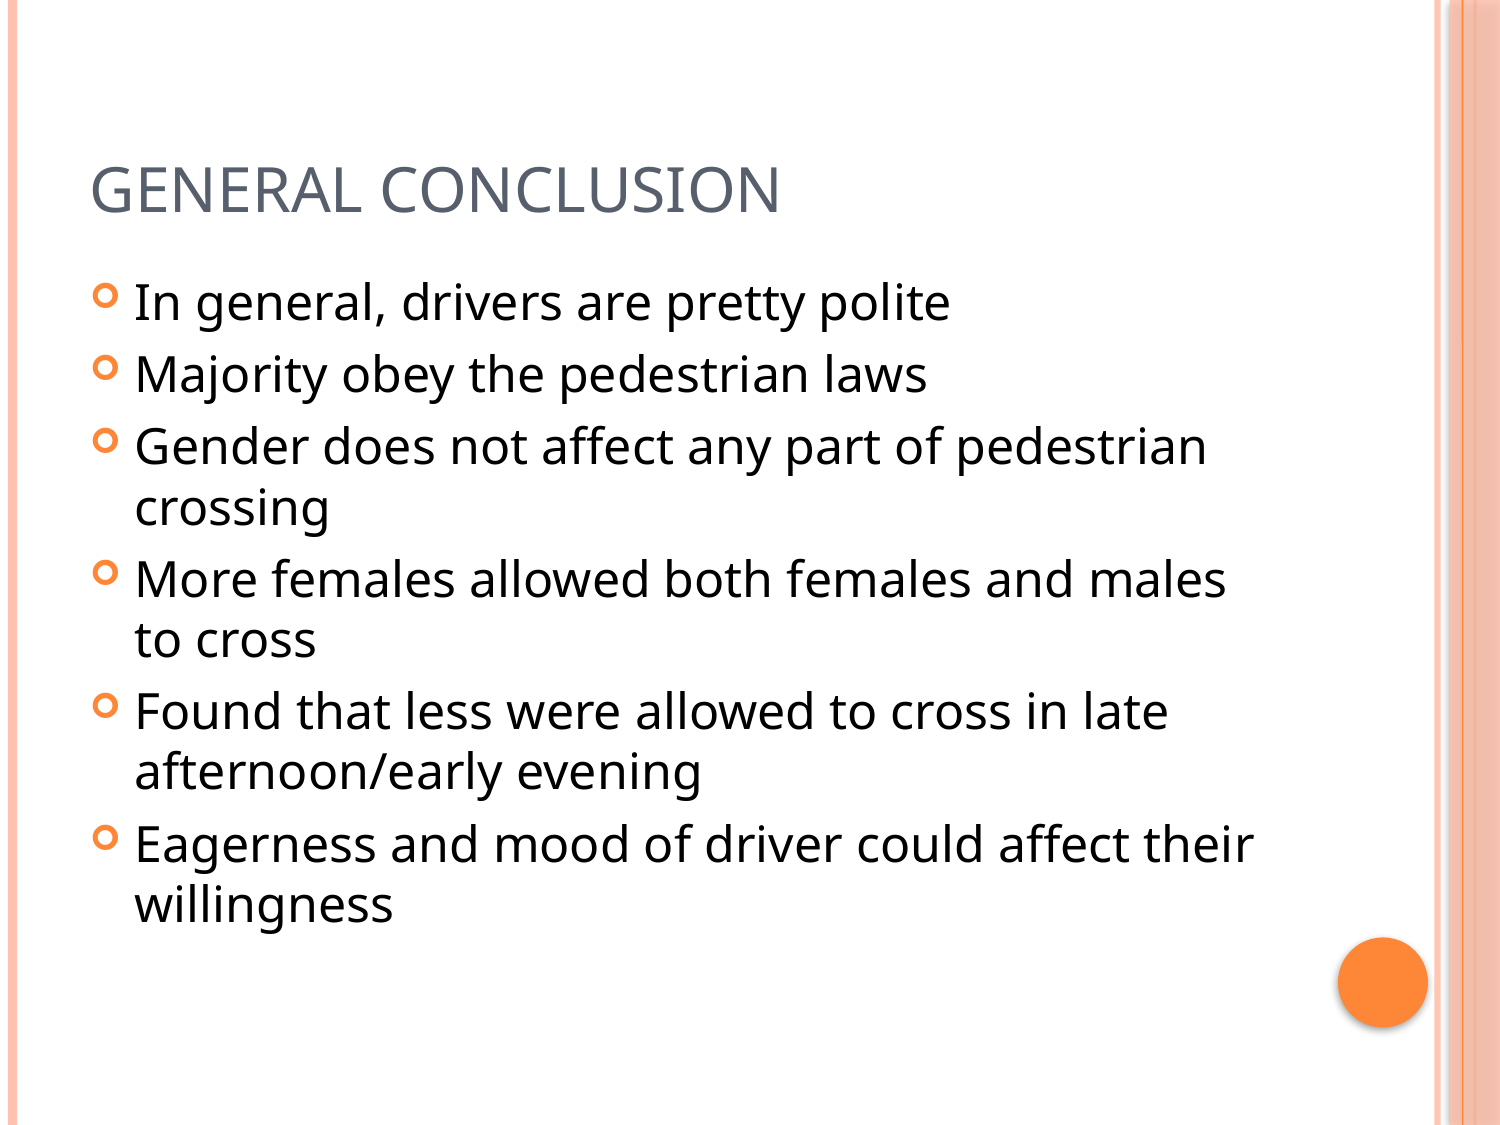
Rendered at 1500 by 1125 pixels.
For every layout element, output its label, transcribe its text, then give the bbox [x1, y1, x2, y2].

list In general, drivers are pretty polite Majority obey the pedestrian laws Gender does not affect any part of pedestrian crossing More females allowed both females and males to cross Found that less were allowed to cross in late afternoon/early evening Eagerness and mood of driver could affect their willingness [75, 262, 1300, 1062]
title General Conclusion [75, 45, 1300, 233]
